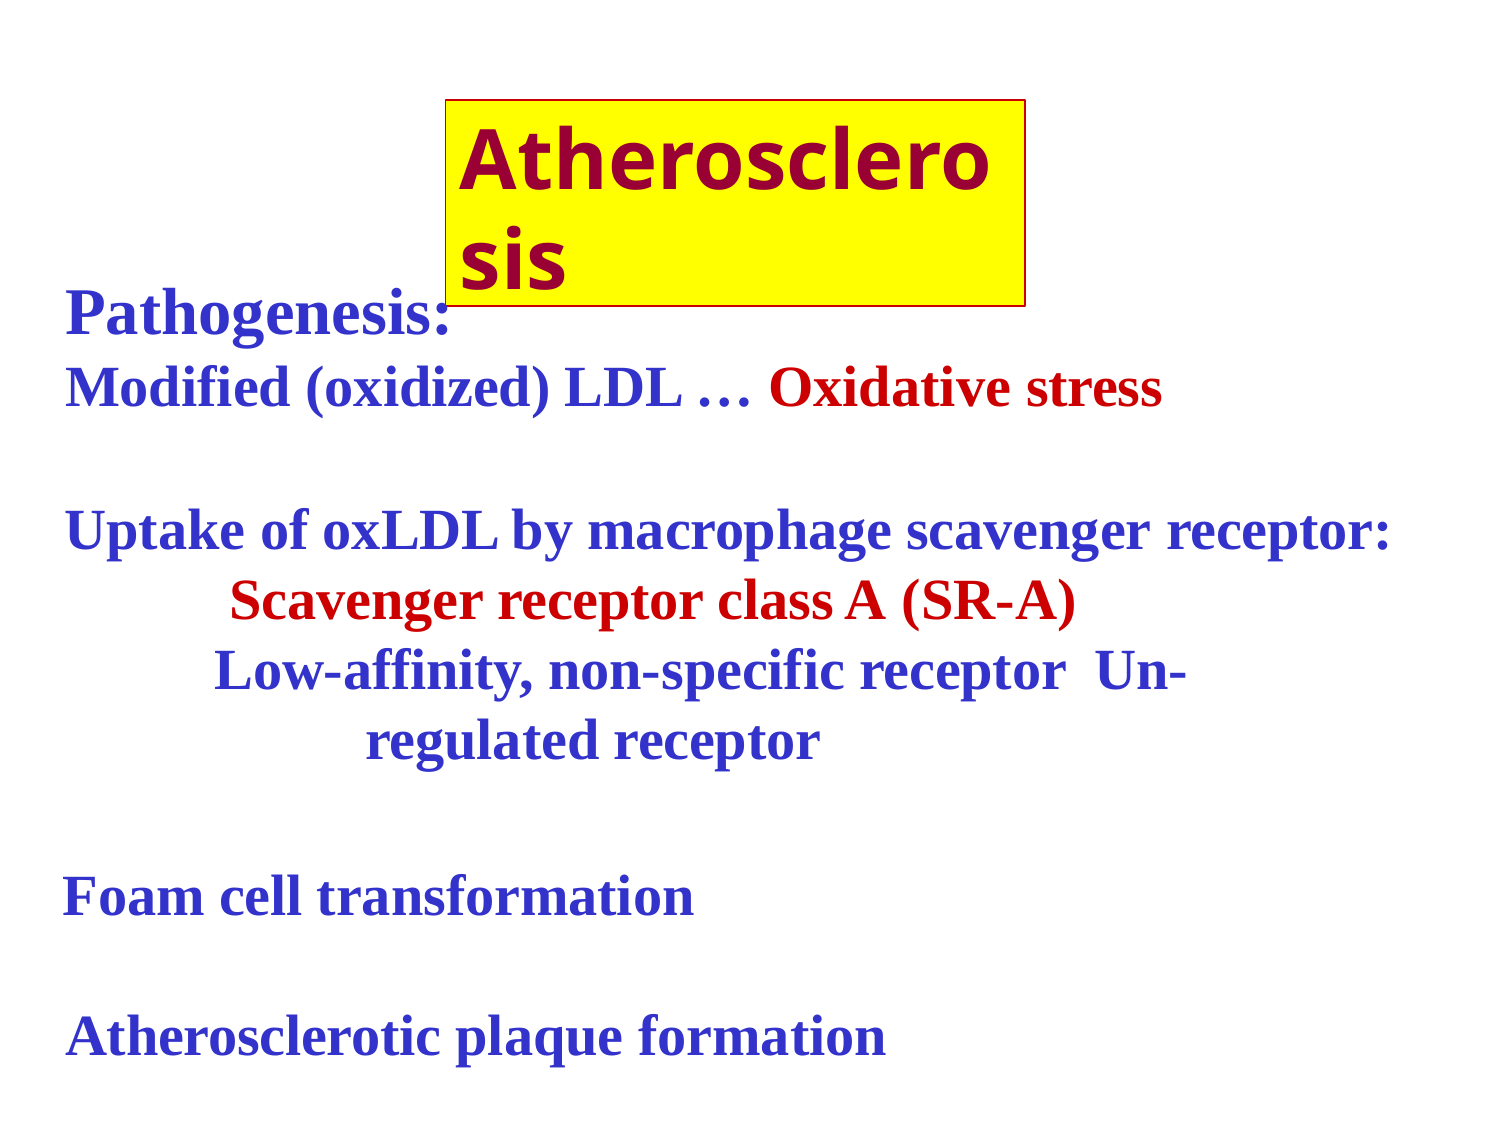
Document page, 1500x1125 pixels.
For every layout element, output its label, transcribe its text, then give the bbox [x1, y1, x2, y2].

text_box Pathogenesis: Modified (oxidized) LDL … Oxidative stress Uptake of oxLDL by macrophage scavenger receptor: Scavenger receptor class A (SR-A) Low-affinity, non-specific receptor Un-regulated receptor Foam cell transformation Atherosclerotic plaque formation [62, 267, 1402, 1068]
title Atherosclerosis [445, 99, 1025, 267]
